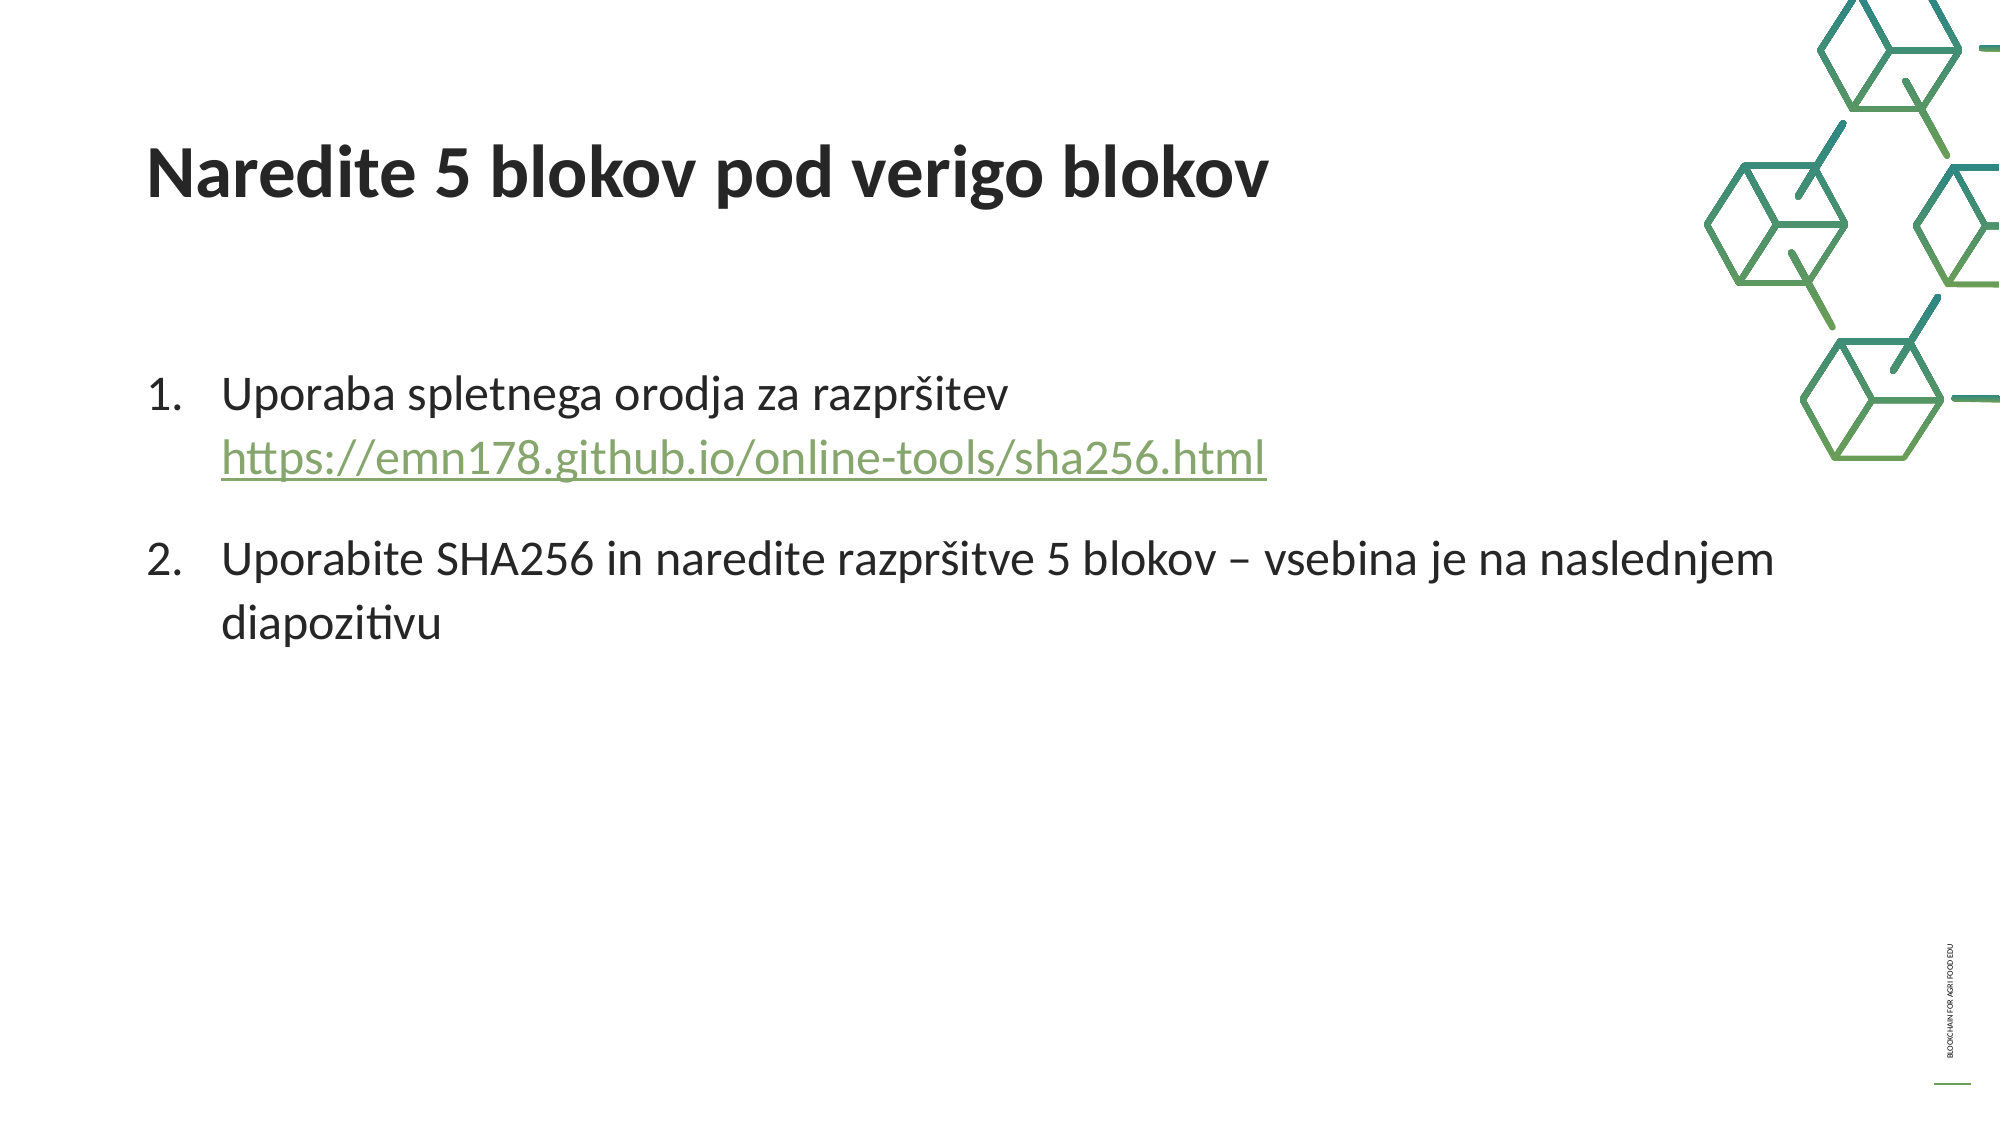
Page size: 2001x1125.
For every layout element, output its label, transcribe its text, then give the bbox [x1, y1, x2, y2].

list Uporaba spletnega orodja za razpršitev https://emn178.github.io/online-tools/sha256.html Uporabite SHA256 in naredite razpršitve 5 blokov – vsebina je na naslednjem diapozitivu [130, 348, 1869, 1035]
list Naredite 5 blokov pod verigo blokov [130, 124, 1698, 337]
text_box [1703, 0, 2000, 462]
